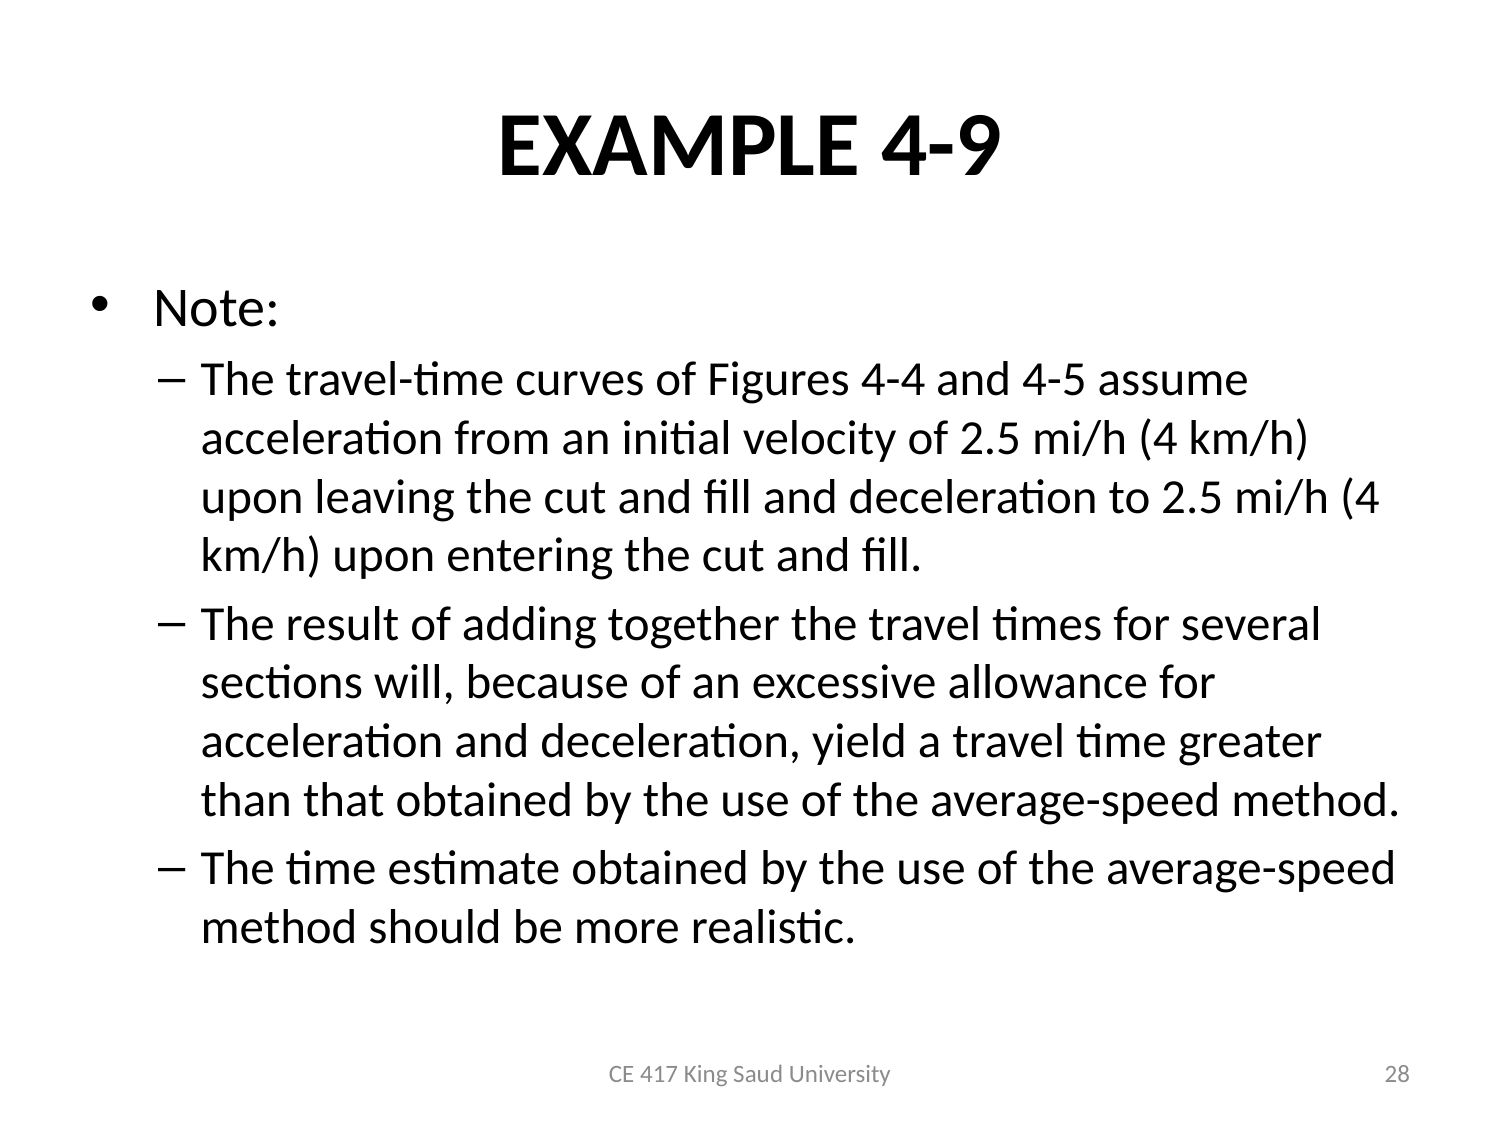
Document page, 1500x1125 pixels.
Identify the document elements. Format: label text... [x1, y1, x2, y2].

title EXAMPLE 4-9 [75, 45, 1425, 233]
list Note: The travel-time curves of Figures 4-4 and 4-5 assume acceleration from an initial velocity of 2.5 mi/h (4 km/h) upon leaving the cut and fill and deceleration to 2.5 mi/h (4 km/h) upon entering the cut and fill. The result of adding together the travel times for several sections will, because of an excessive allowance for acceleration and deceleration, yield a travel time greater than that obtained by the use of the average-speed method. The time estimate obtained by the use of the average-speed method should be more realistic. [75, 262, 1425, 1005]
slide_number 28 [1074, 1042, 1425, 1103]
footer CE 417 King Saud University [512, 1042, 988, 1103]
